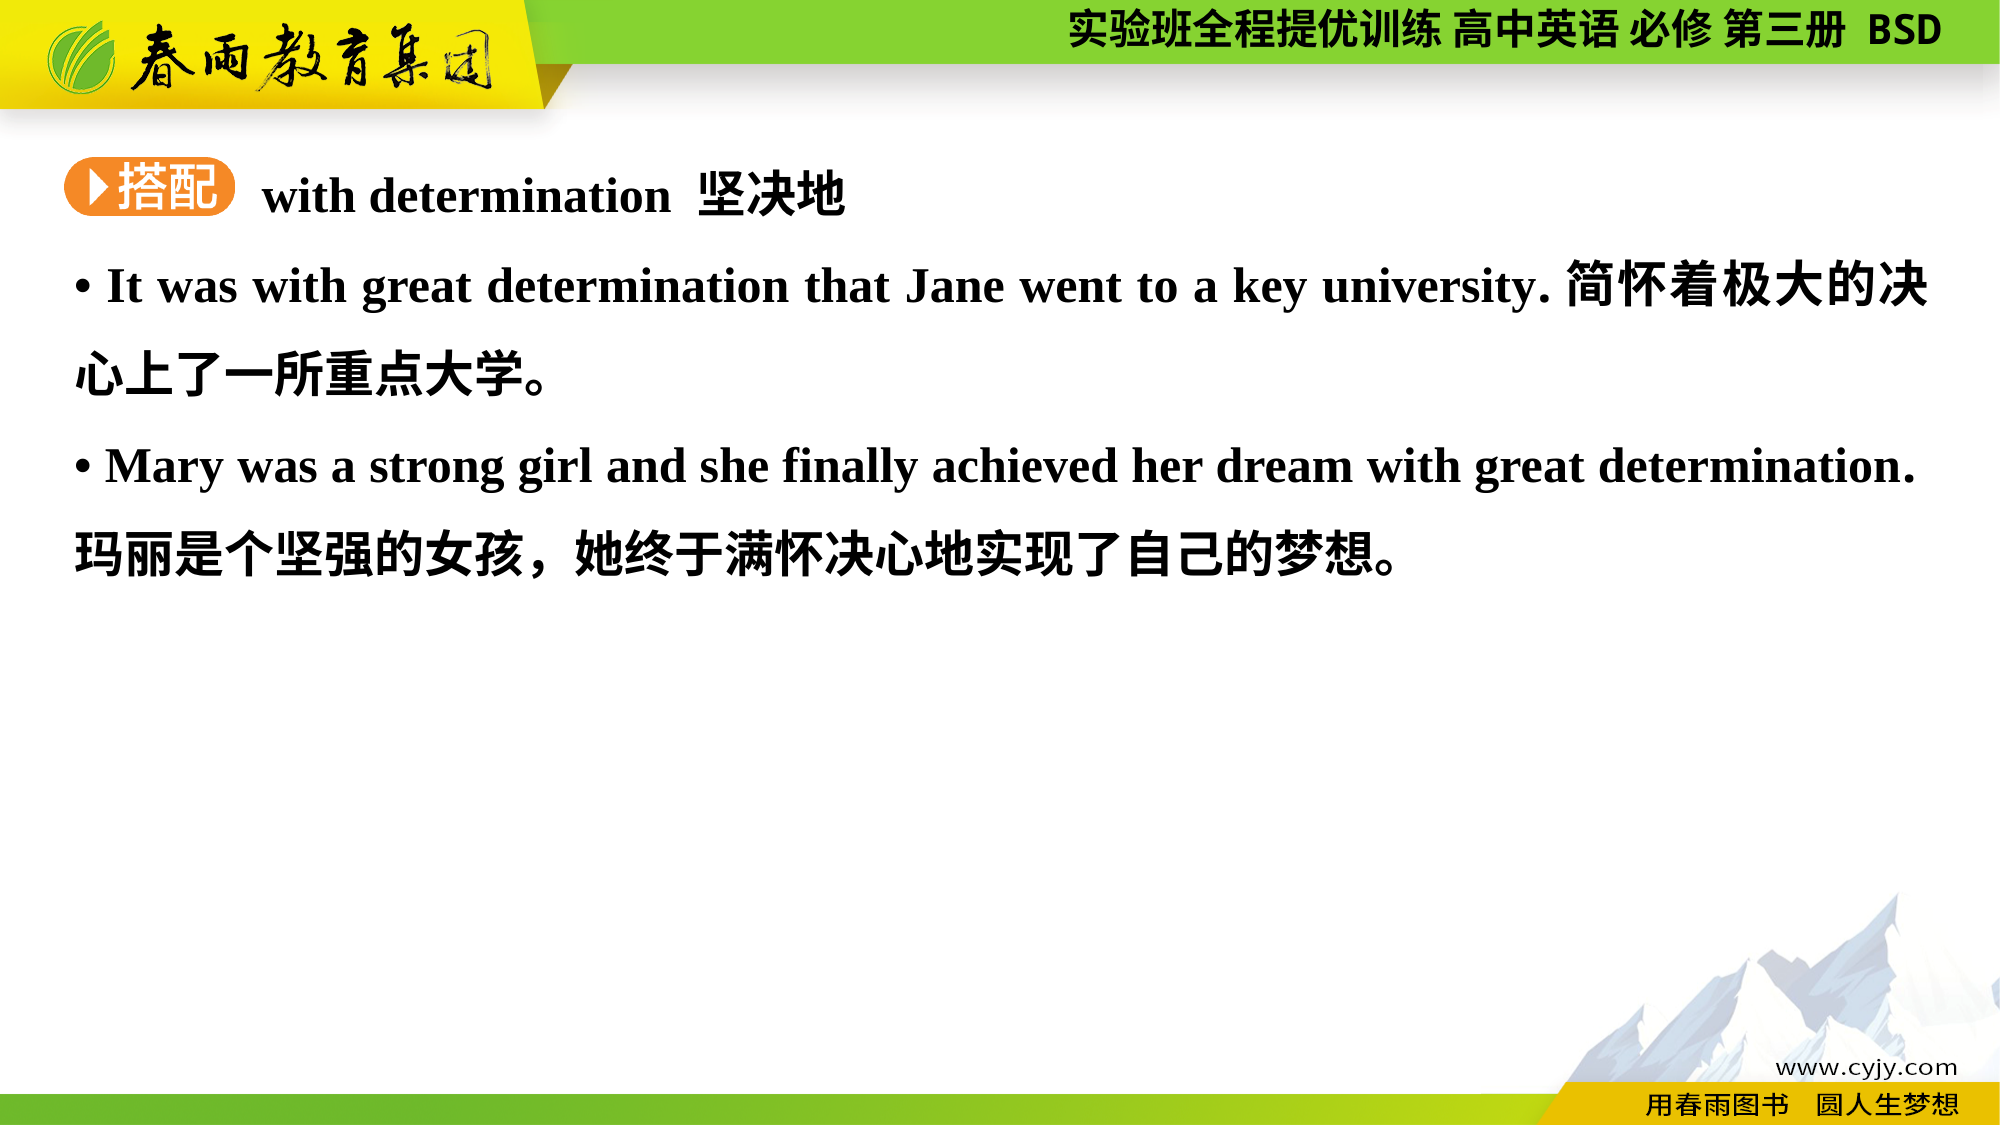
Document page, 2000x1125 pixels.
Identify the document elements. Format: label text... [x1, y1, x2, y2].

list with determination 坚决地 • It was with great determination that Jane went to a key university.简怀着极大的决心上了一所重点大学。 • Mary was a strong girl and she finally achieved her dream with great determination.玛丽是个坚强的女孩，她终于满怀决心地实现了自己的梦想。 [59, 125, 1944, 584]
picture [0, 0, 2000, 1125]
